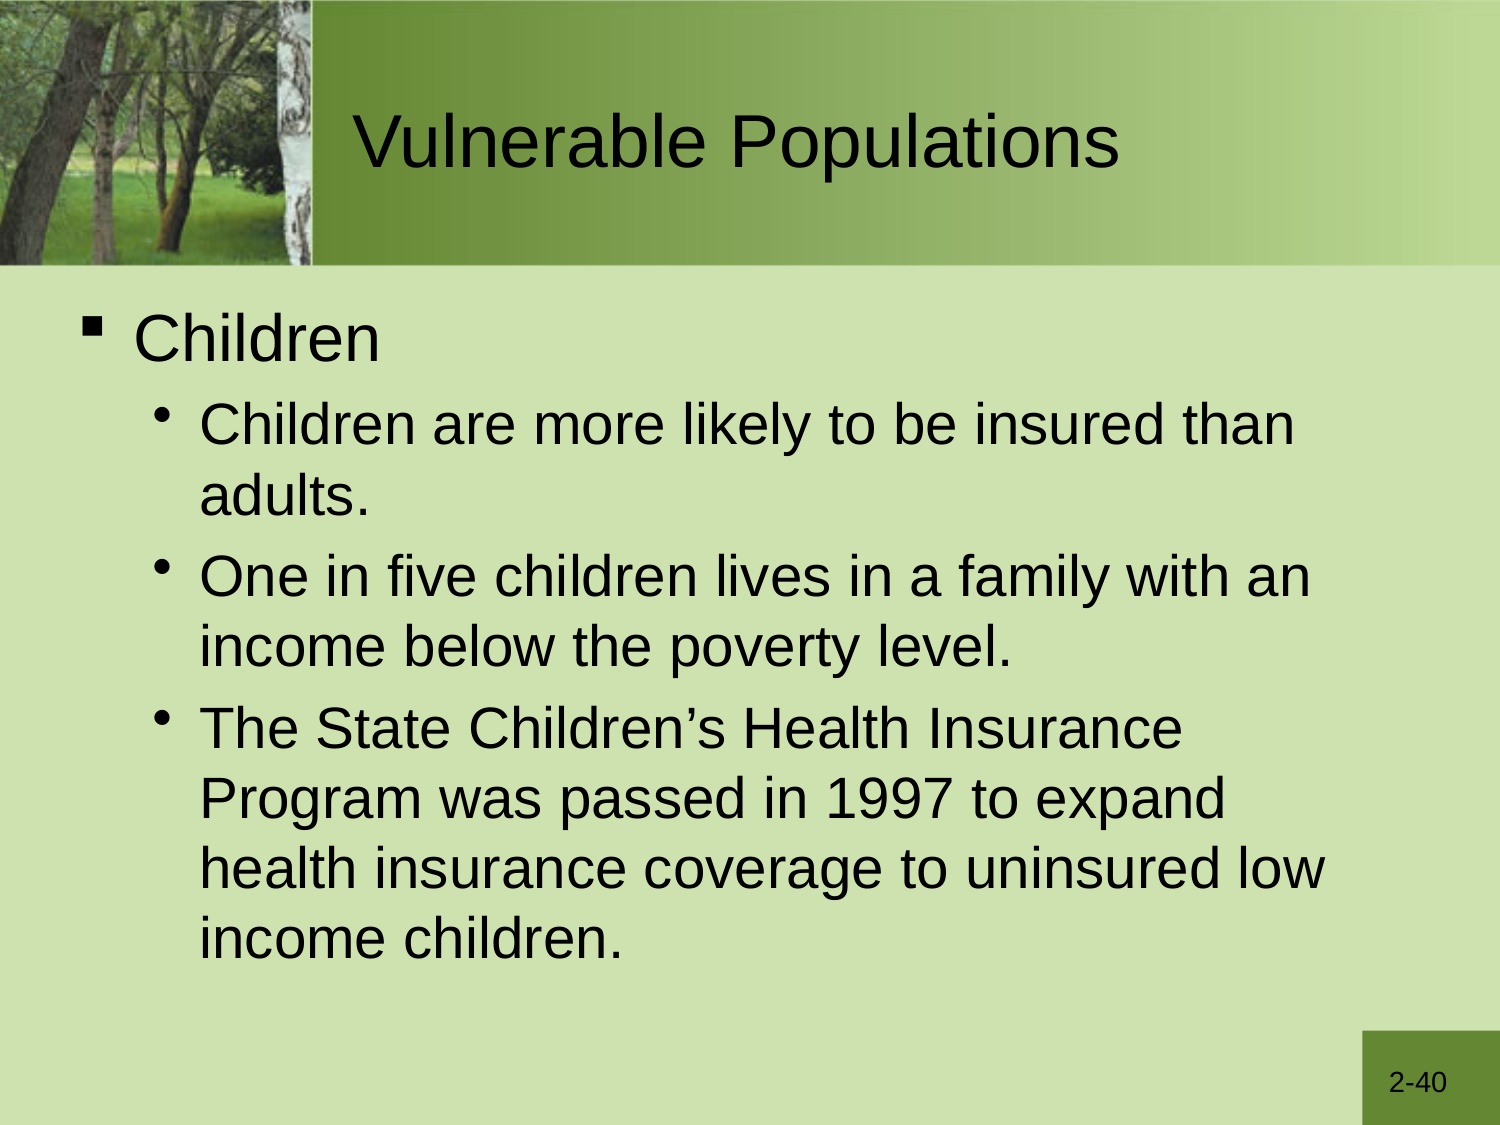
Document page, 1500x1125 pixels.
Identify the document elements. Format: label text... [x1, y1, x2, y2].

list Children Children are more likely to be insured than adults. One in five children lives in a family with an income below the poverty level. The State Children’s Health Insurance Program was passed in 1997 to expand health insurance coverage to uninsured low income children. [62, 287, 1375, 1000]
title Vulnerable Populations [337, 24, 1438, 250]
slide_number 2-40 [1149, 1031, 1463, 1107]
picture [0, 0, 1500, 1125]
